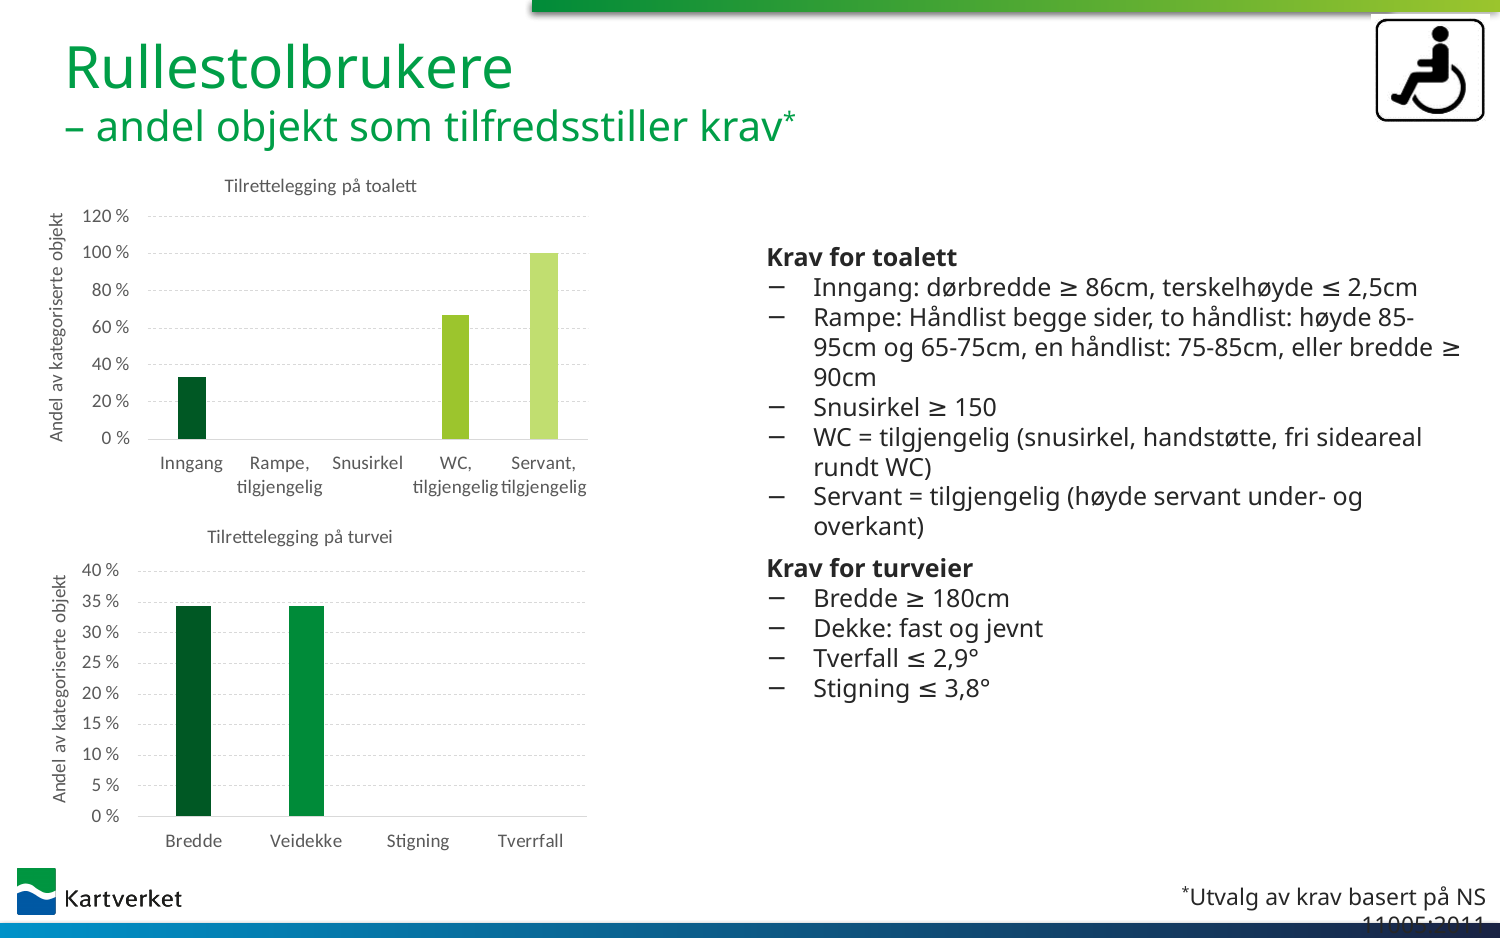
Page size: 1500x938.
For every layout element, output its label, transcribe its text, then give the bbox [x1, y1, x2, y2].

text_box Krav for toalett Inngang: dørbredde ≥ 86cm, terskelhøyde ≤ 2,5cm Rampe: Håndlist begge sider, to håndlist: høyde 85-95cm og 65-75cm, en håndlist: 75-85cm, eller bredde ≥ 90cm Snusirkel ≥ 150 WC = tilgjengelig (snusirkel, handstøtte, fri sideareal rundt WC) Servant = tilgjengelig (høyde servant under- og overkant) [751, 234, 1483, 545]
picture [41, 166, 599, 505]
picture [41, 520, 598, 859]
picture [1371, 13, 1491, 127]
text_box Rullestolbrukere – andel objekt som tilfredsstiller krav* [49, 14, 1431, 158]
text_box *Utvalg av krav basert på NS 11005:2011 [1068, 873, 1500, 938]
text_box Krav for turveier Bredde ≥ 180cm Dekke: fast og jevnt Tverfall ≤ 2,9° Stigning ≤ 3,8° [751, 545, 1483, 710]
